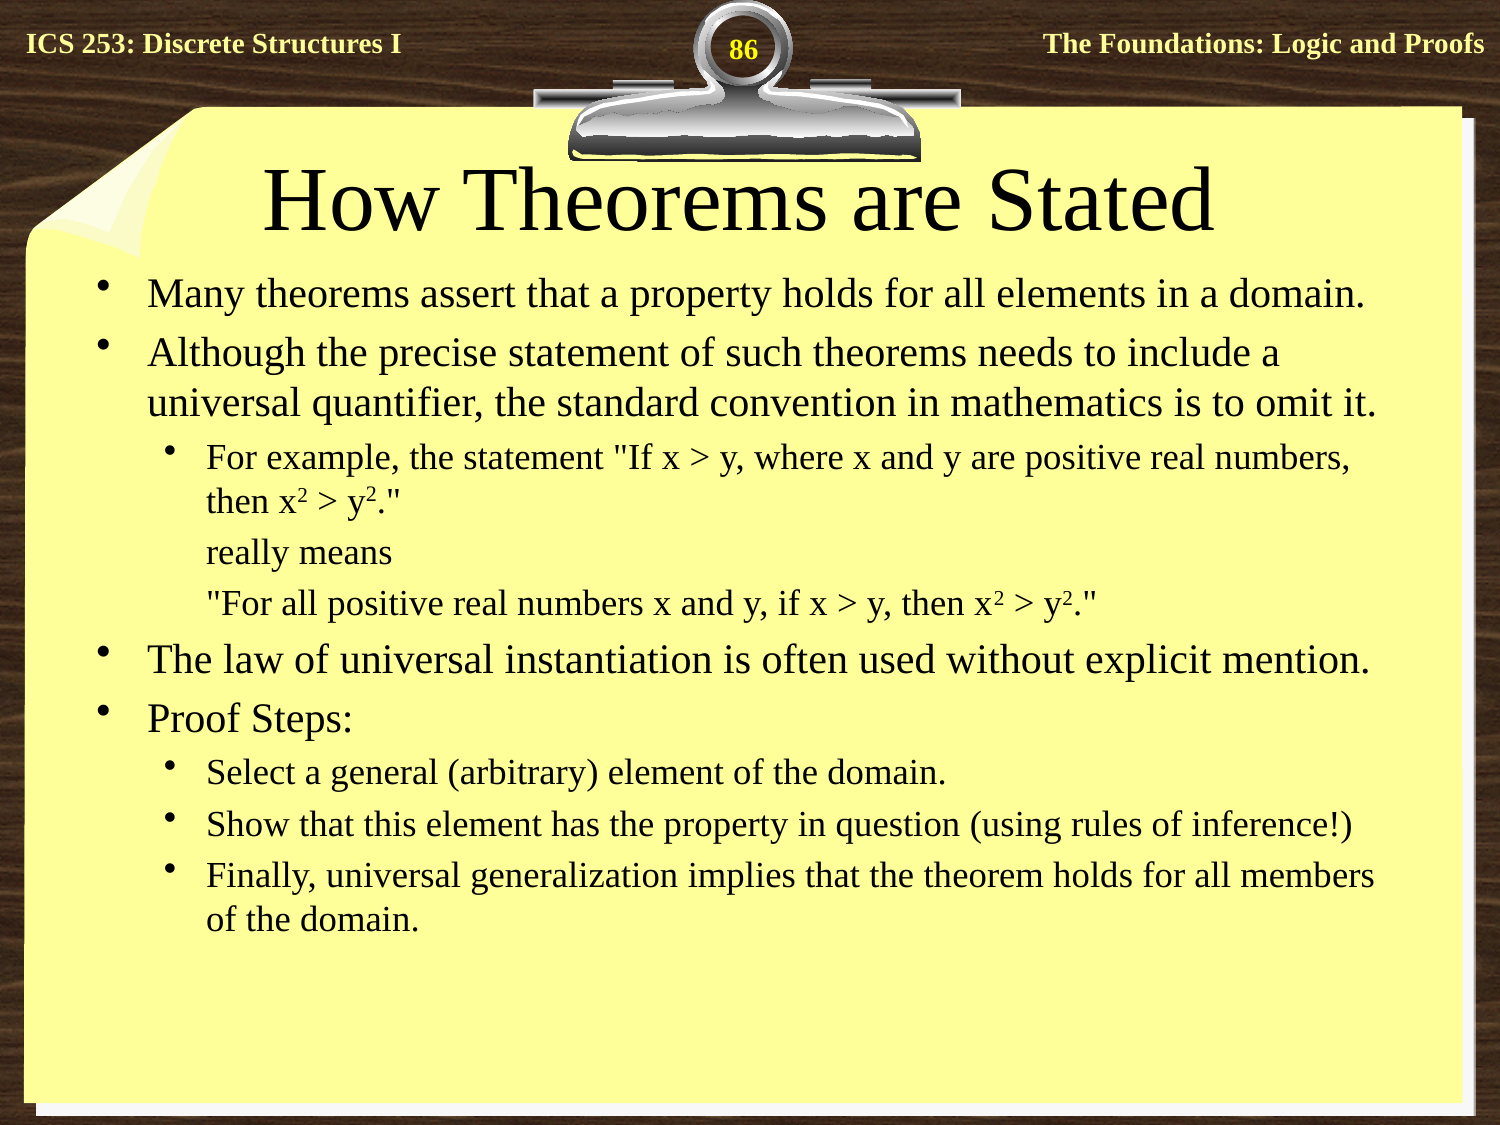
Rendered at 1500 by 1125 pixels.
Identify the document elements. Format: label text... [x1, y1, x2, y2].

picture [0, 0, 1500, 1125]
list Many theorems assert that a property holds for all elements in a domain. Although the precise statement of such theorems needs to include a universal quantifier, the standard convention in mathematics is to omit it. For example, the statement "If x > y, where x and y are positive real numbers, then x2 > y2." really means "For all positive real numbers x and y, if x > y, then x2 > y2." The law of universal instantiation is often used without explicit mention. Proof Steps: Select a general (arbitrary) element of the domain. Show that this element has the property in question (using rules of inference!) Finally, universal generalization implies that the theorem holds for all members of the domain. [81, 257, 1405, 1079]
title How Theorems are Stated [77, 140, 1403, 246]
slide_number 86 [423, 5, 774, 91]
